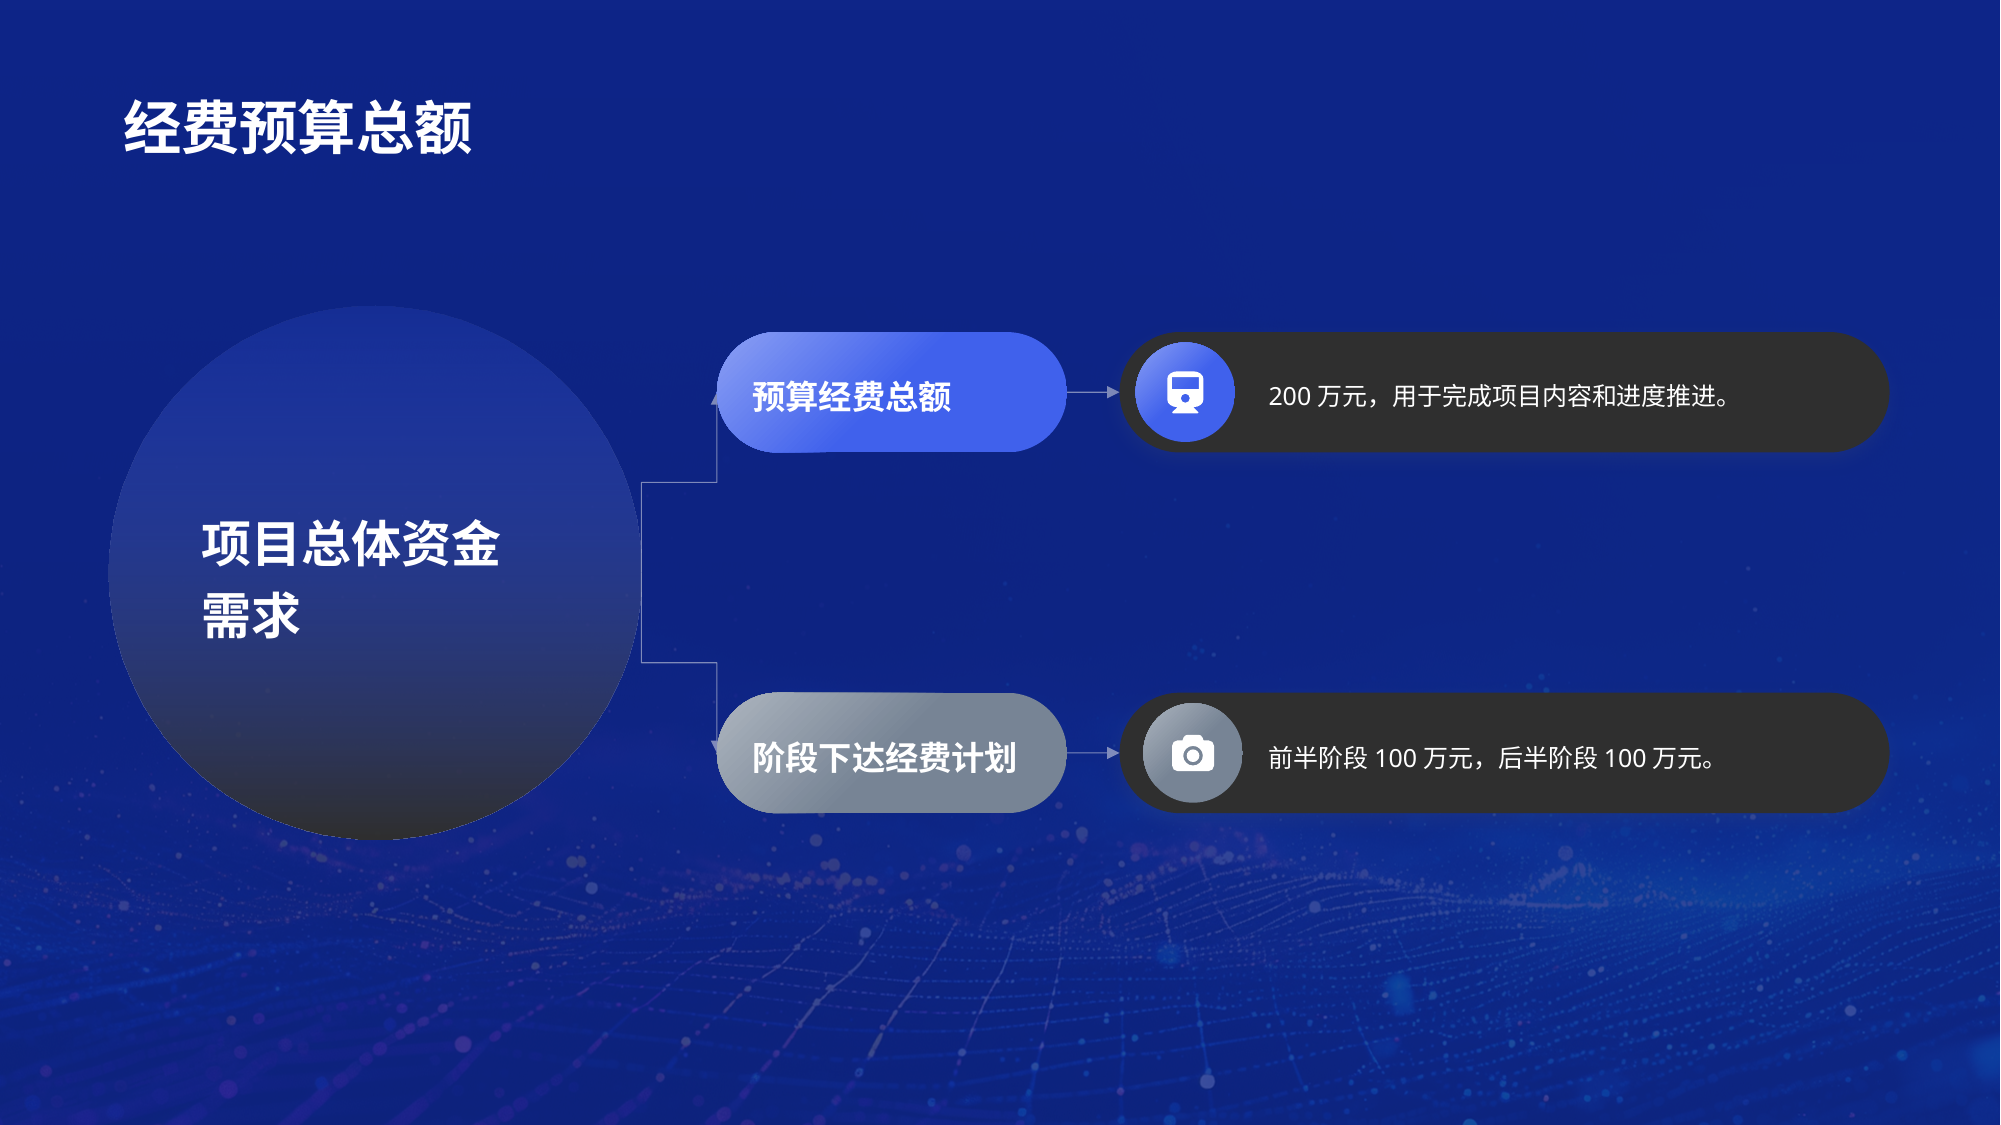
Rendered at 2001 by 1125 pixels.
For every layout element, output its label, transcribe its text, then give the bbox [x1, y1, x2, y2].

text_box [108, 306, 1890, 840]
title 经费预算总额 [108, 21, 1890, 169]
